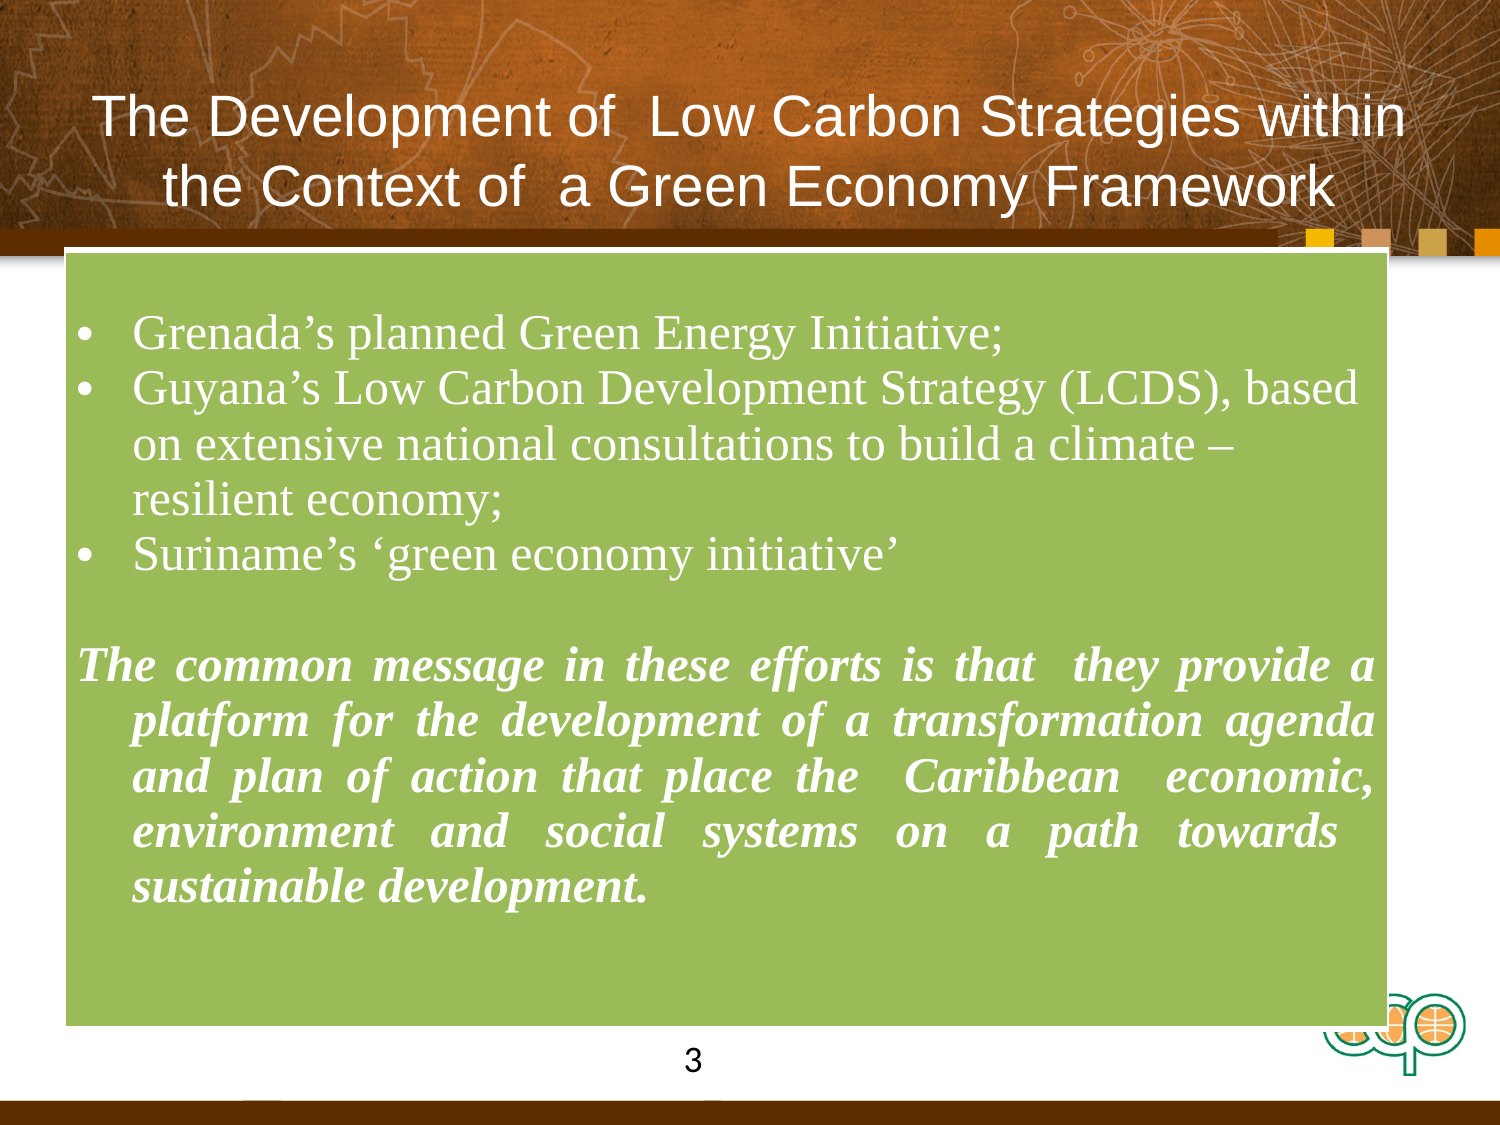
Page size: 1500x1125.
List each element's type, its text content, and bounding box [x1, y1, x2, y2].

slide_number 3 [518, 1032, 869, 1071]
table_header Grenada’s planned Green Energy Initiative; Guyana’s Low Carbon Development Strategy (LCDS), based on extensive national consultations to build a climate –resilient economy; Suriname’s ‘green economy initiative’ The common message in these efforts is that they provide a platform for the development of a transformation agenda and plan of action that place the Caribbean economic, environment and social systems on a path towards sustainable development. [66, 253, 1387, 1026]
picture [0, 0, 1500, 1125]
title The Development of Low Carbon Strategies within the Context of a Green Economy Framework [74, 62, 1426, 234]
